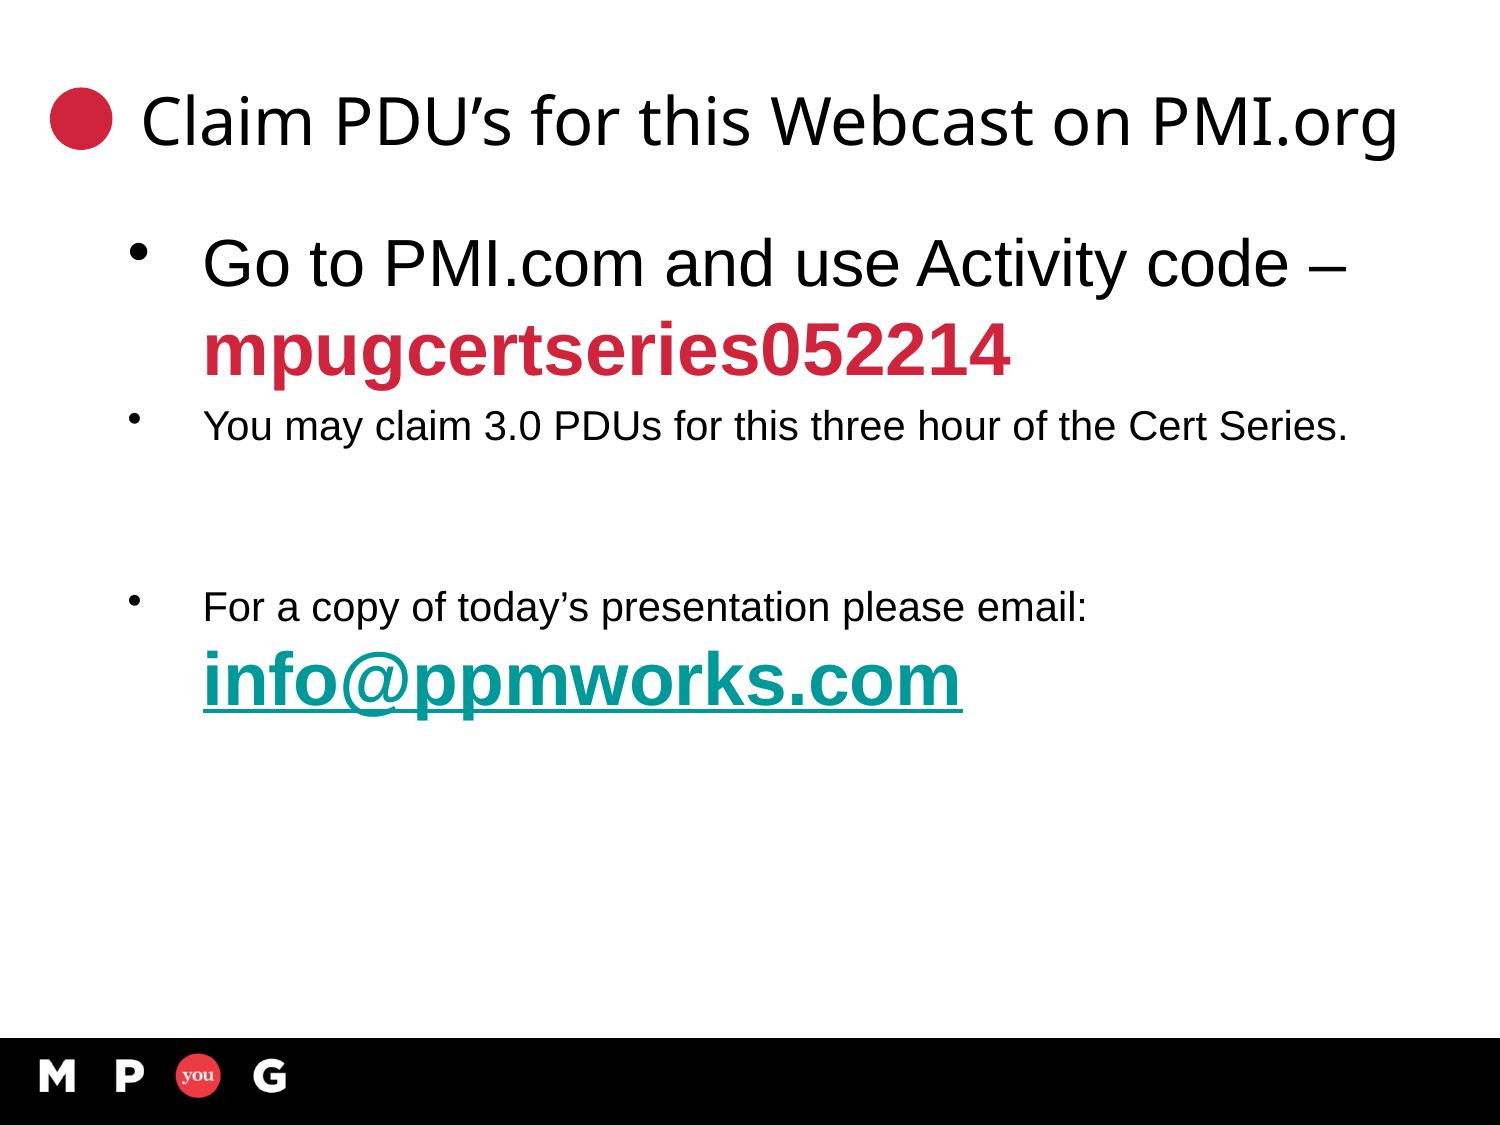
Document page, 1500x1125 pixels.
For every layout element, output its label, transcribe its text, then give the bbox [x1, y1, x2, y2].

picture [37, 1052, 288, 1100]
list Go to PMI.com and use Activity code – mpugcertseries052214 You may claim 3.0 PDUs for this three hour of the Cert Series. For a copy of today’s presentation please email: info@ppmworks.com [112, 212, 1388, 888]
title Claim PDU’s for this Webcast on PMI.org [124, 24, 1438, 213]
